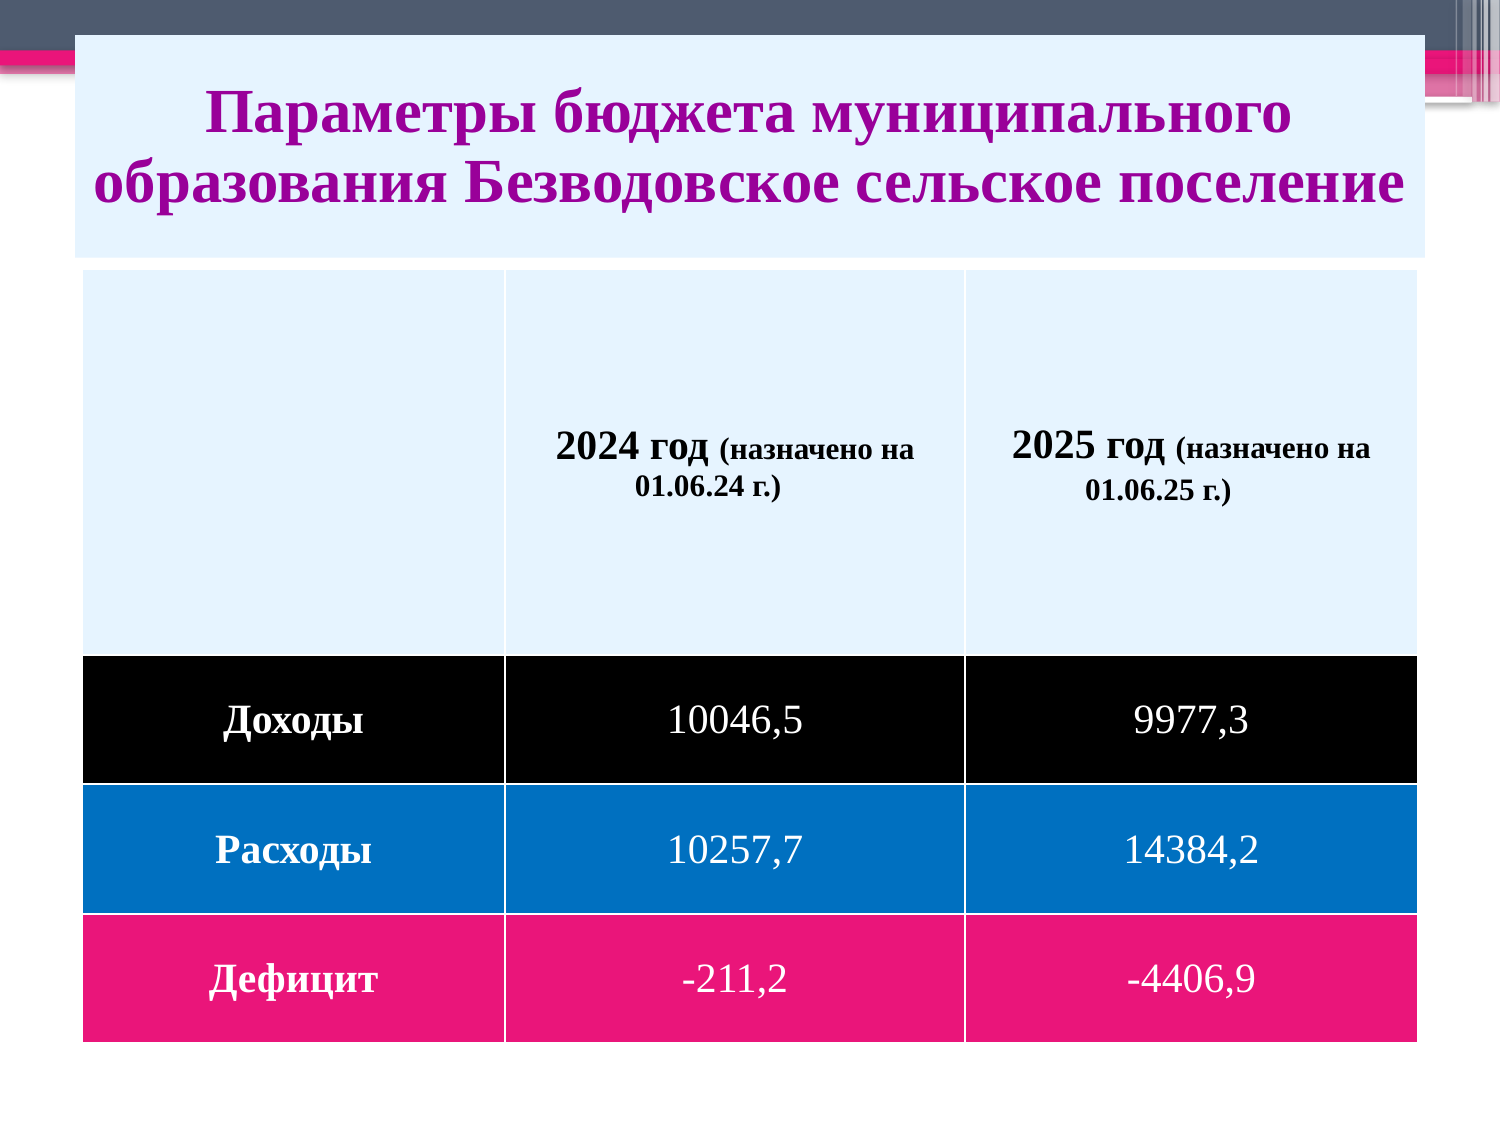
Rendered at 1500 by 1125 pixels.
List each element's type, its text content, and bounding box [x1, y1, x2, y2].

table_header 2025 год (назначено на 01.06.25 г.) [966, 270, 1417, 654]
title Параметры бюджета муниципального образования Безводовское сельское поселение [75, 35, 1425, 258]
table_cell Дефицит [83, 915, 504, 1042]
table_cell -211,2 [506, 915, 964, 1042]
table_cell Расходы [83, 785, 504, 913]
table_cell 10257,7 [506, 785, 964, 913]
table_cell 10046,5 [506, 656, 964, 783]
table_cell 14384,2 [966, 785, 1417, 913]
table_cell Доходы [83, 656, 504, 783]
table_cell -4406,9 [966, 915, 1417, 1042]
table_header [83, 270, 504, 654]
table_cell 9977,3 [966, 656, 1417, 783]
table_header 2024 год (назначено на 01.06.24 г.) [506, 270, 964, 654]
